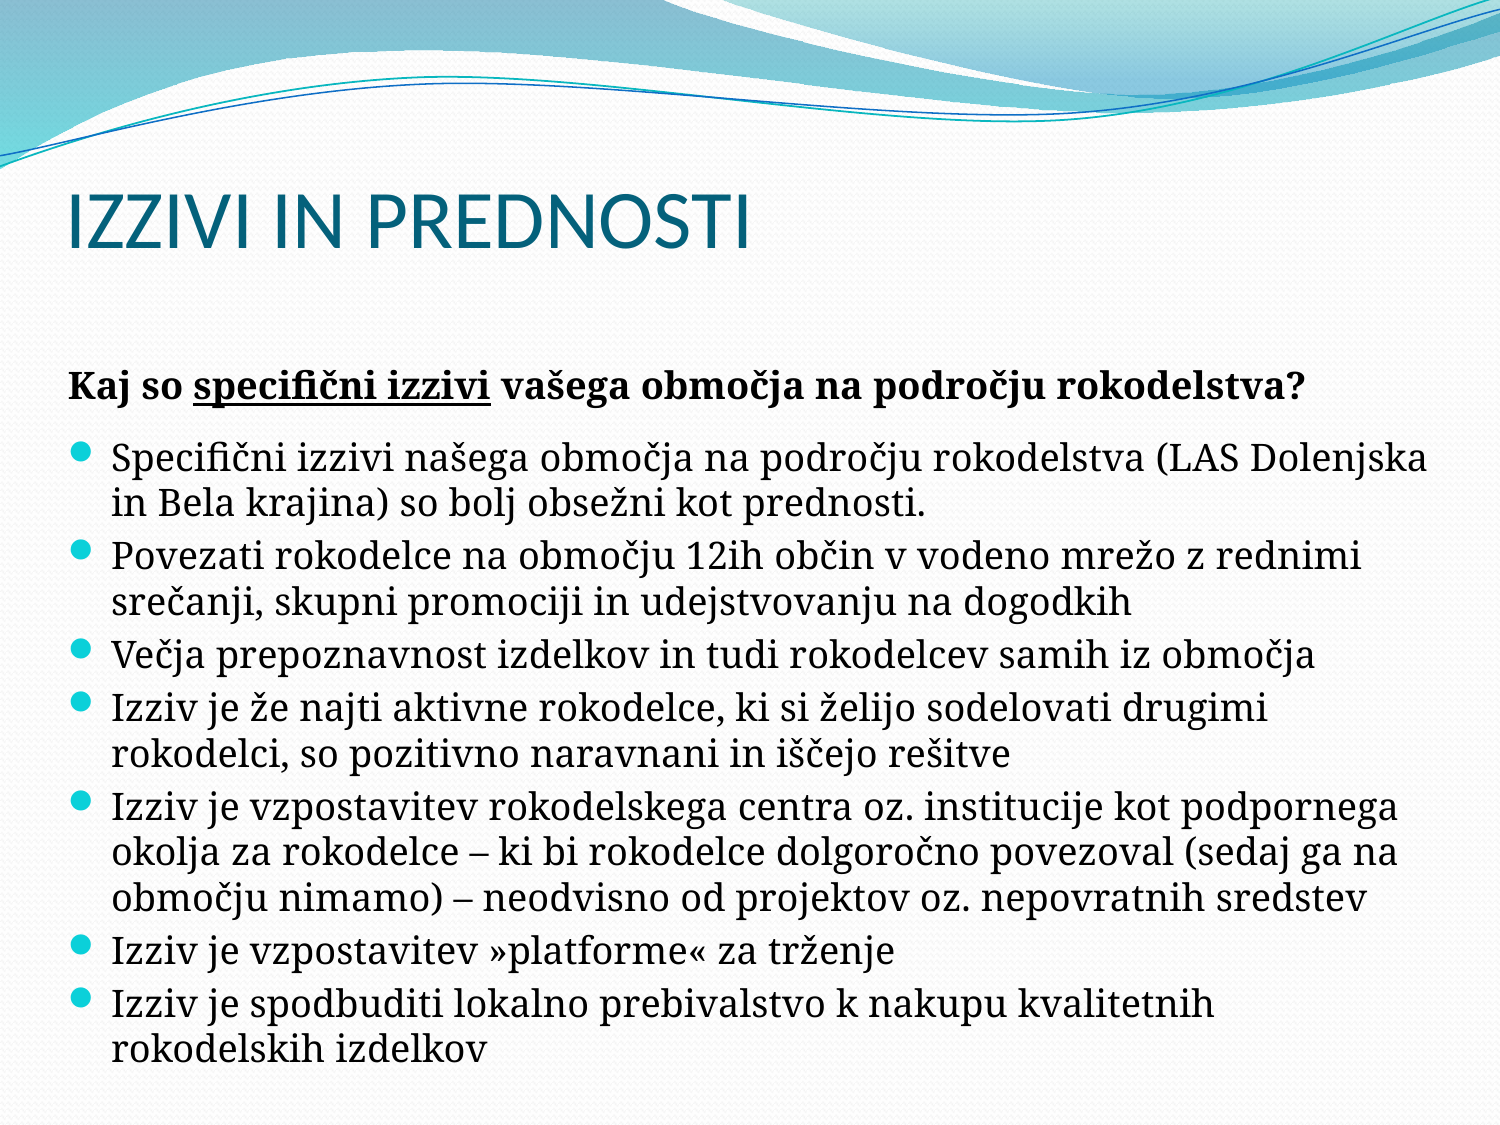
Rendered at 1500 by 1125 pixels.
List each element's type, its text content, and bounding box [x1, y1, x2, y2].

title IZZIVI IN PREDNOSTI [64, 78, 1415, 266]
list Kaj so specifični izzivi vašega območja na področju rokodelstva? Specifični izzivi našega območja na področju rokodelstva (LAS Dolenjska in Bela krajina) so bolj obsežni kot prednosti. Povezati rokodelce na območju 12ih občin v vodeno mrežo z rednimi srečanji, skupni promociji in udejstvovanju na dogodkih Večja prepoznavnost izdelkov in tudi rokodelcev samih iz območja Izziv je že najti aktivne rokodelce, ki si želijo sodelovati drugimi rokodelci, so pozitivno naravnani in iščejo rešitve Izziv je vzpostavitev rokodelskega centra oz. institucije kot podpornega okolja za rokodelce – ki bi rokodelce dolgoročno povezoval (sedaj ga na območju nimamo) – neodvisno od projektov oz. nepovratnih sredstev Izziv je vzpostavitev »platforme« za trženje Izziv je spodbuditi lokalno prebivalstvo k nakupu kvalitetnih rokodelskih izdelkov [53, 354, 1449, 1125]
